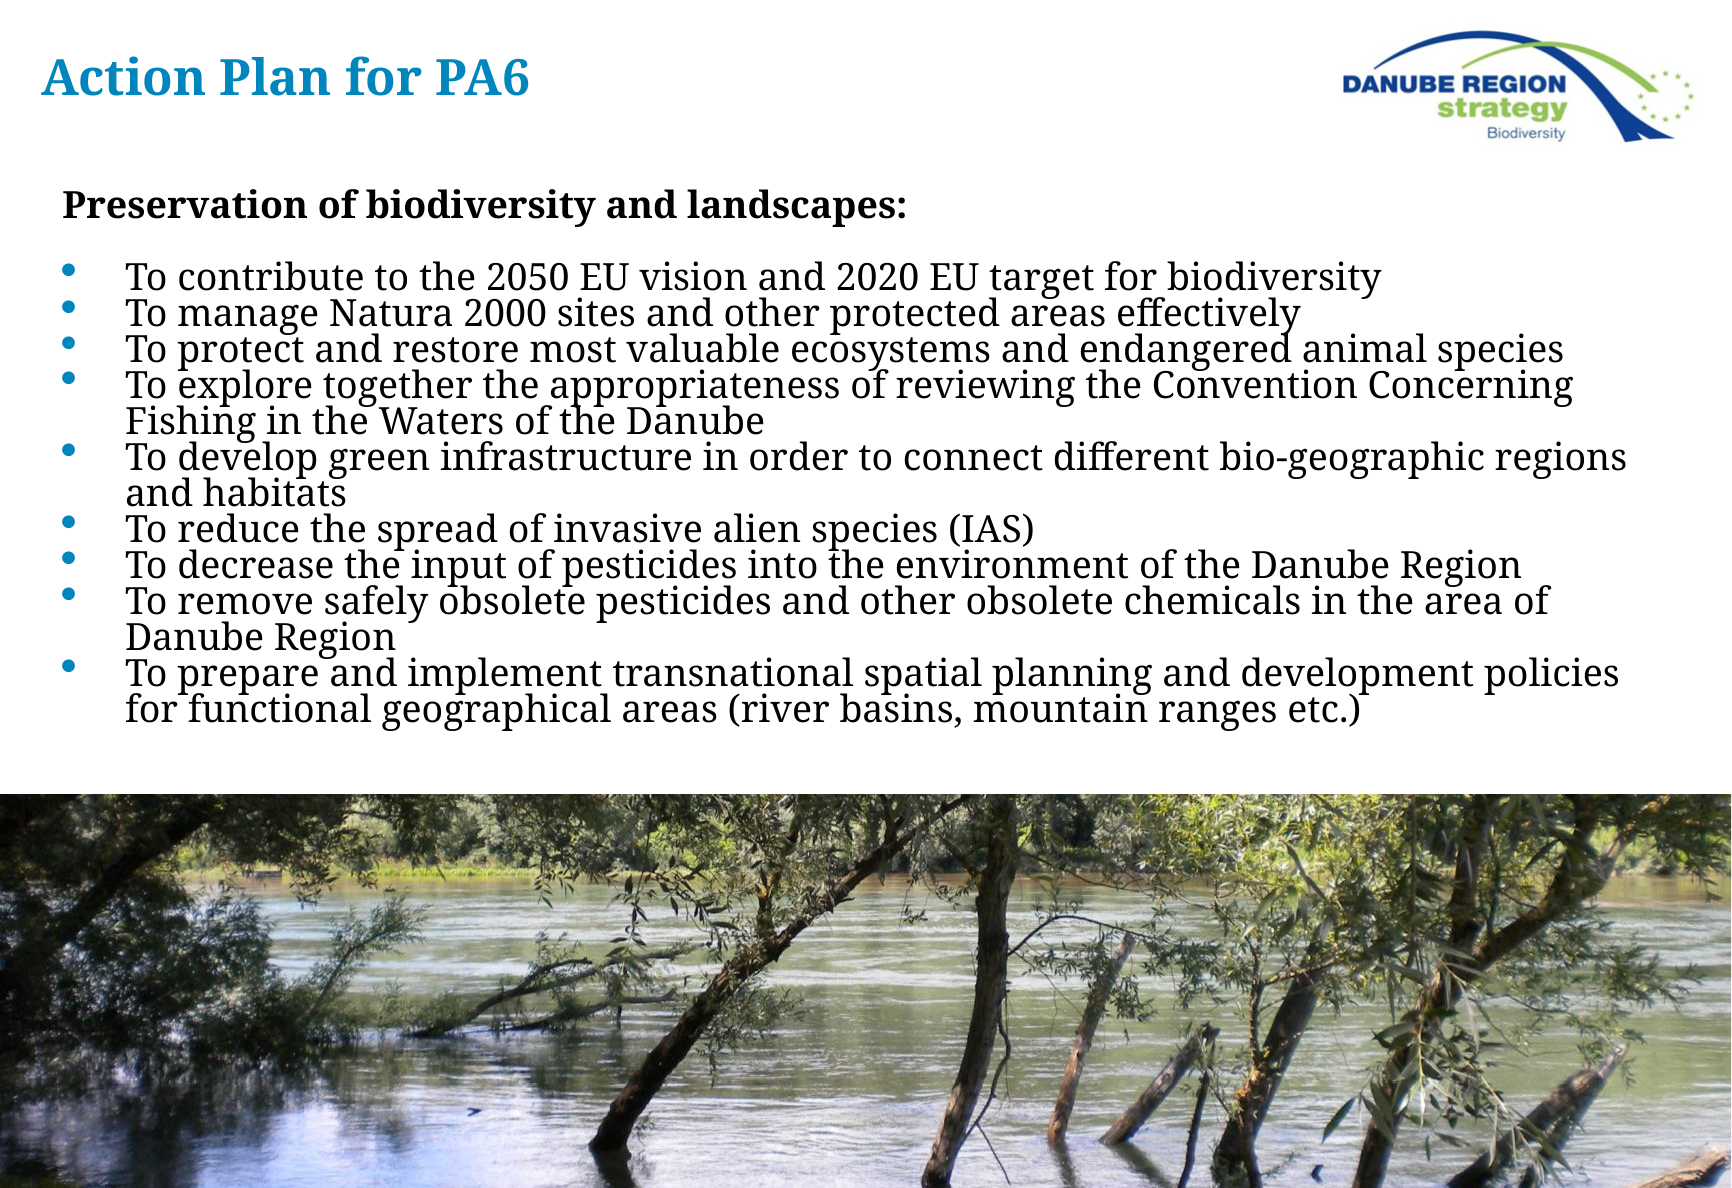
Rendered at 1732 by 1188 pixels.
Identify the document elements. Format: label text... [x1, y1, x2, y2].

text_box Action Plan for PA6 [26, 38, 546, 114]
picture [1325, 14, 1712, 160]
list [0, 794, 1732, 1188]
list Preservation of biodiversity and landscapes: To contribute to the 2050 EU vision and 2020 EU target for biodiversity To manage Natura 2000 sites and other protected areas effectively To protect and restore most valuable ecosystems and endangered animal species To explore together the appropriateness of reviewing the Convention Concerning Fishing in the Waters of the Danube To develop green infrastructure in order to connect different bio-geographic regions and habitats To reduce the spread of invasive alien species (IAS) To decrease the input of pesticides into the environment of the Danube Region To remove safely obsolete pesticides and other obsolete chemicals in the area of Danube Region To prepare and implement transnational spatial planning and development policies for functional geographical areas (river basins, mountain ranges etc.) [62, 144, 1634, 748]
